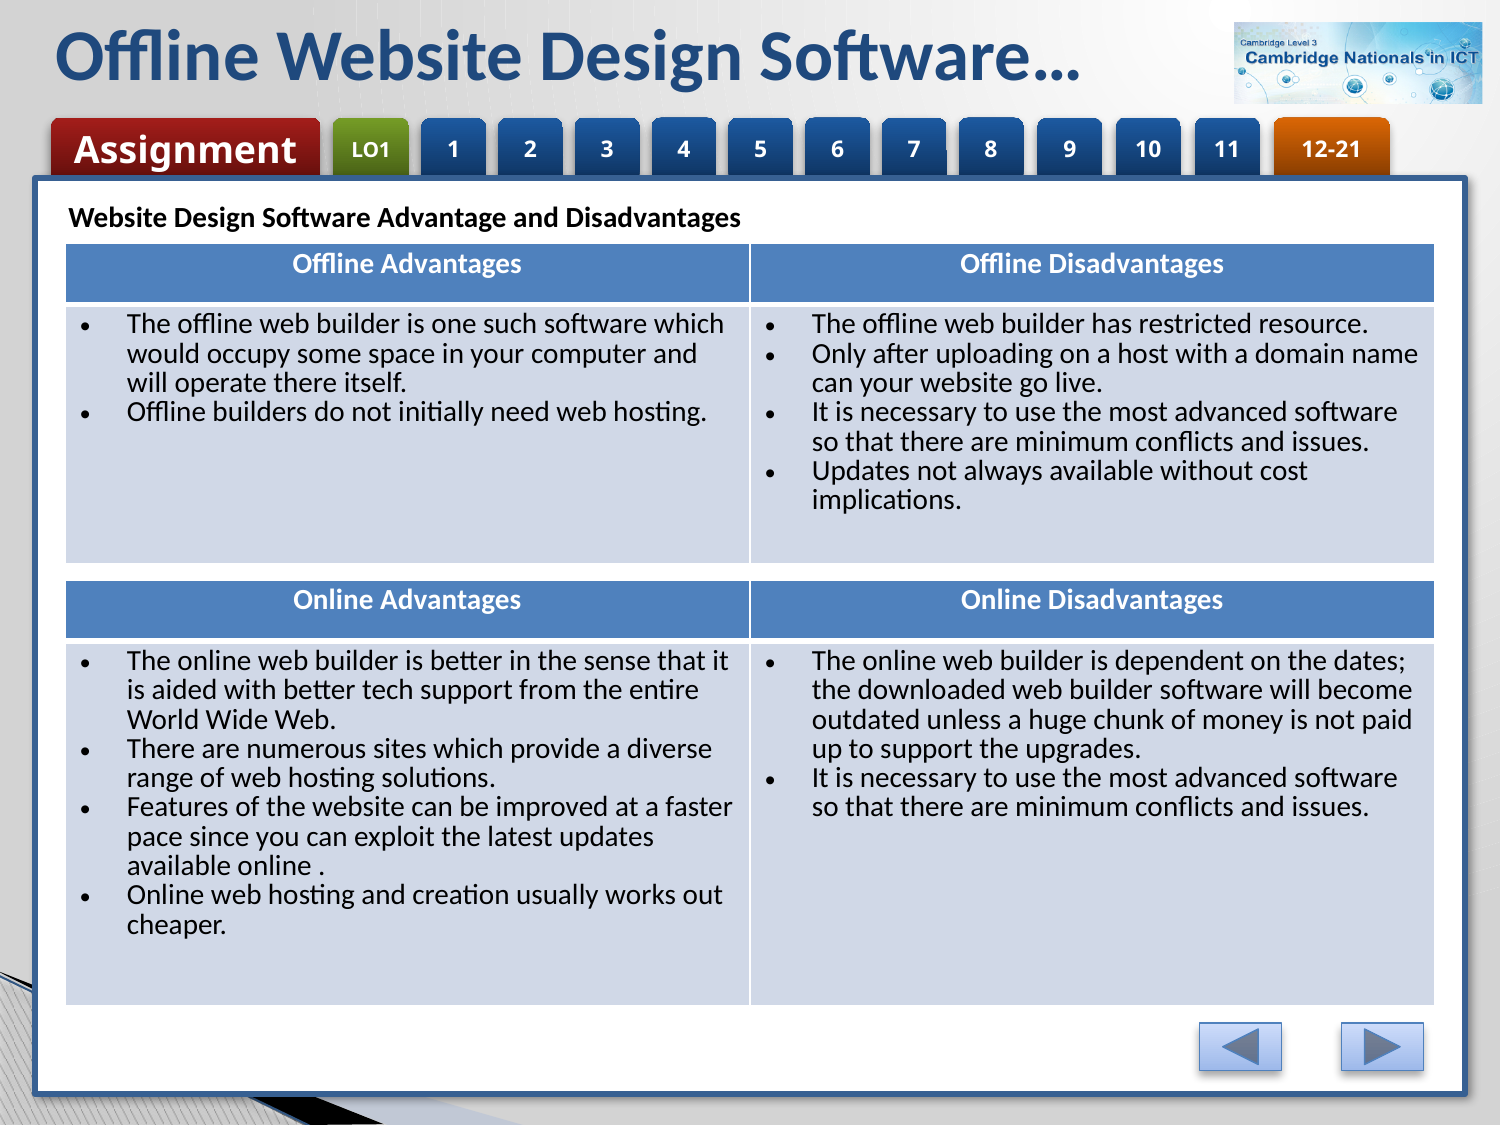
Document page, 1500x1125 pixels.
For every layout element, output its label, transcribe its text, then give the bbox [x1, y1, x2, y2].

table_cell The online web builder is better in the sense that it is aided with better tech support from the entire World Wide Web. There are numerous sites which provide a diverse range of web hosting solutions. Features of the website can be improved at a faster pace since you can exploit the latest updates available online . Online web hosting and creation usually works out cheaper. [66, 644, 749, 1005]
picture [281, 1114, 303, 1125]
table_cell The offline web builder has restricted resource. Only after uploading on a host with a domain name can your website go live. It is necessary to use the most advanced software so that there are minimum conflicts and issues. Updates not always available without cost implications. [751, 307, 1434, 563]
text_box [35, 178, 1465, 1094]
text_box Website Design Software Advantage and Disadvantages [53, 190, 1448, 668]
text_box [1199, 1022, 1424, 1071]
table_header Offline Advantages [66, 244, 749, 302]
table_cell The offline web builder is one such software which would occupy some space in your computer and will operate there itself. Offline builders do not initially need web hosting. [66, 307, 749, 563]
table_header Online Advantages [66, 581, 749, 638]
table_header Online Disadvantages [751, 581, 1434, 638]
table_header Offline Disadvantages [751, 244, 1434, 302]
title Offline Website Design Software… [40, 0, 1391, 122]
table_cell The online web builder is dependent on the dates; the downloaded web builder software will become outdated unless a huge chunk of money is not paid up to support the upgrades. It is necessary to use the most advanced software so that there are minimum conflicts and issues. [751, 644, 1434, 1005]
picture [1391, 22, 1483, 104]
